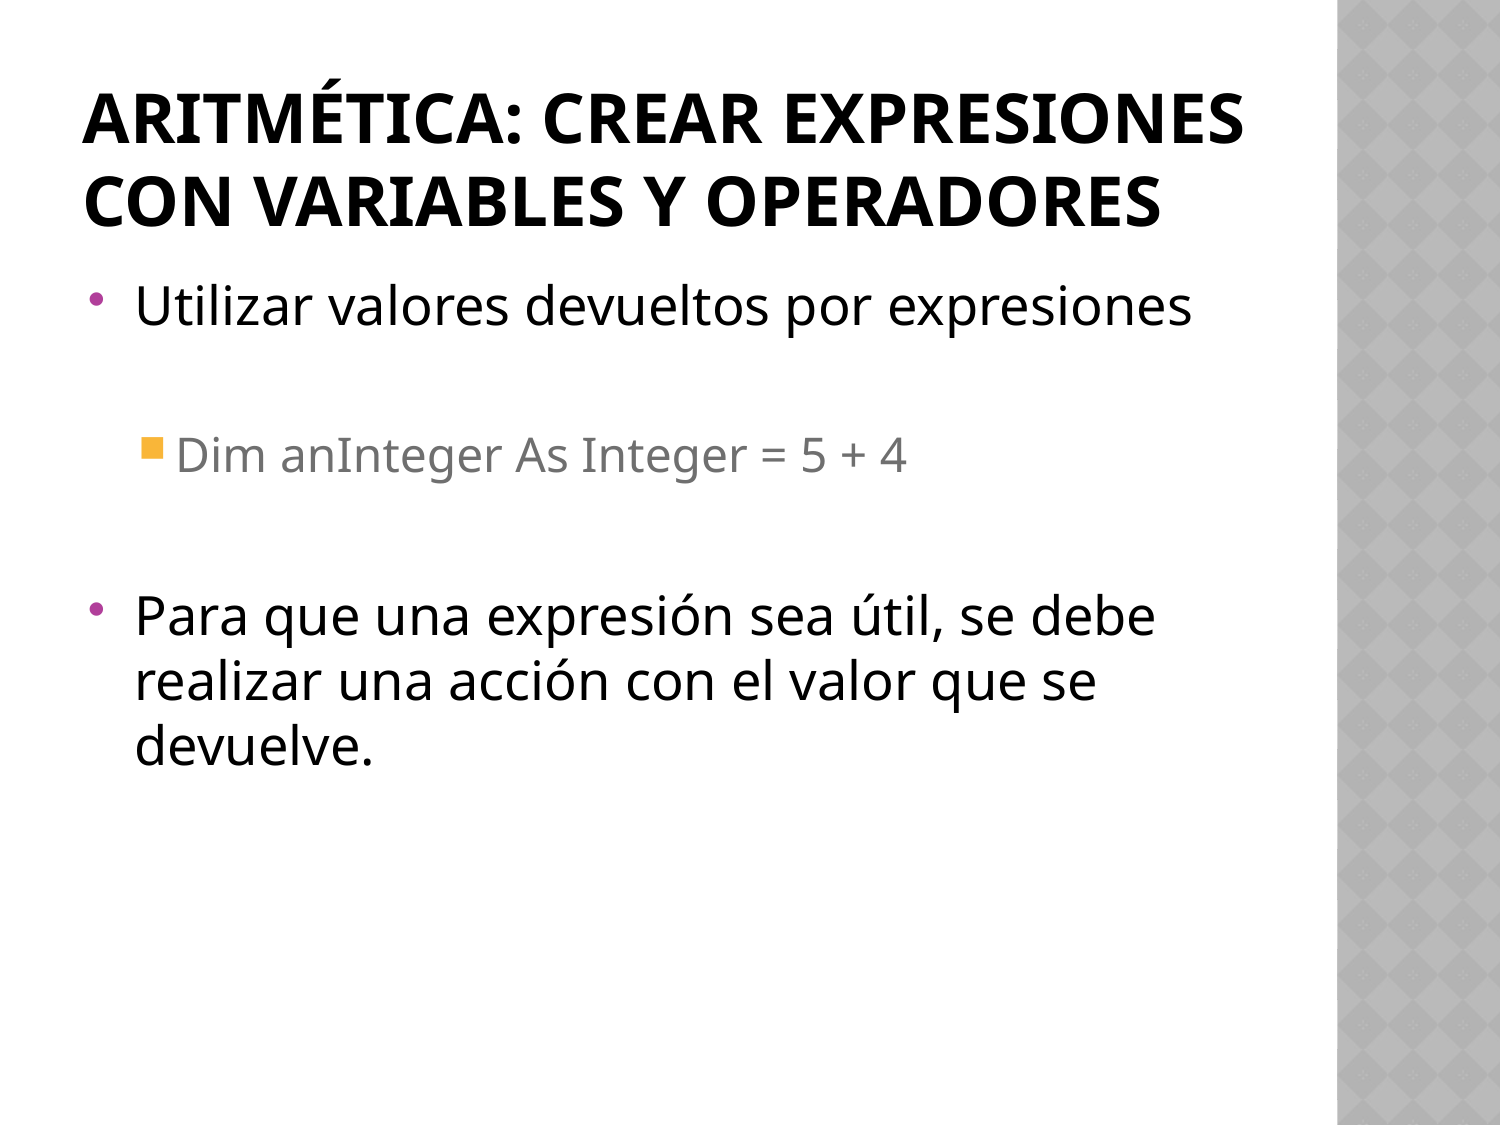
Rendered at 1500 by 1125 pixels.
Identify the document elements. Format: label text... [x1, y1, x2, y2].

list Utilizar valores devueltos por expresiones Dim anInteger As Integer = 5 + 4 Para que una expresión sea útil, se debe realizar una acción con el valor que se devuelve. [75, 264, 1263, 1059]
title Aritmética: crear expresiones con variables y operadores [75, 52, 1263, 240]
